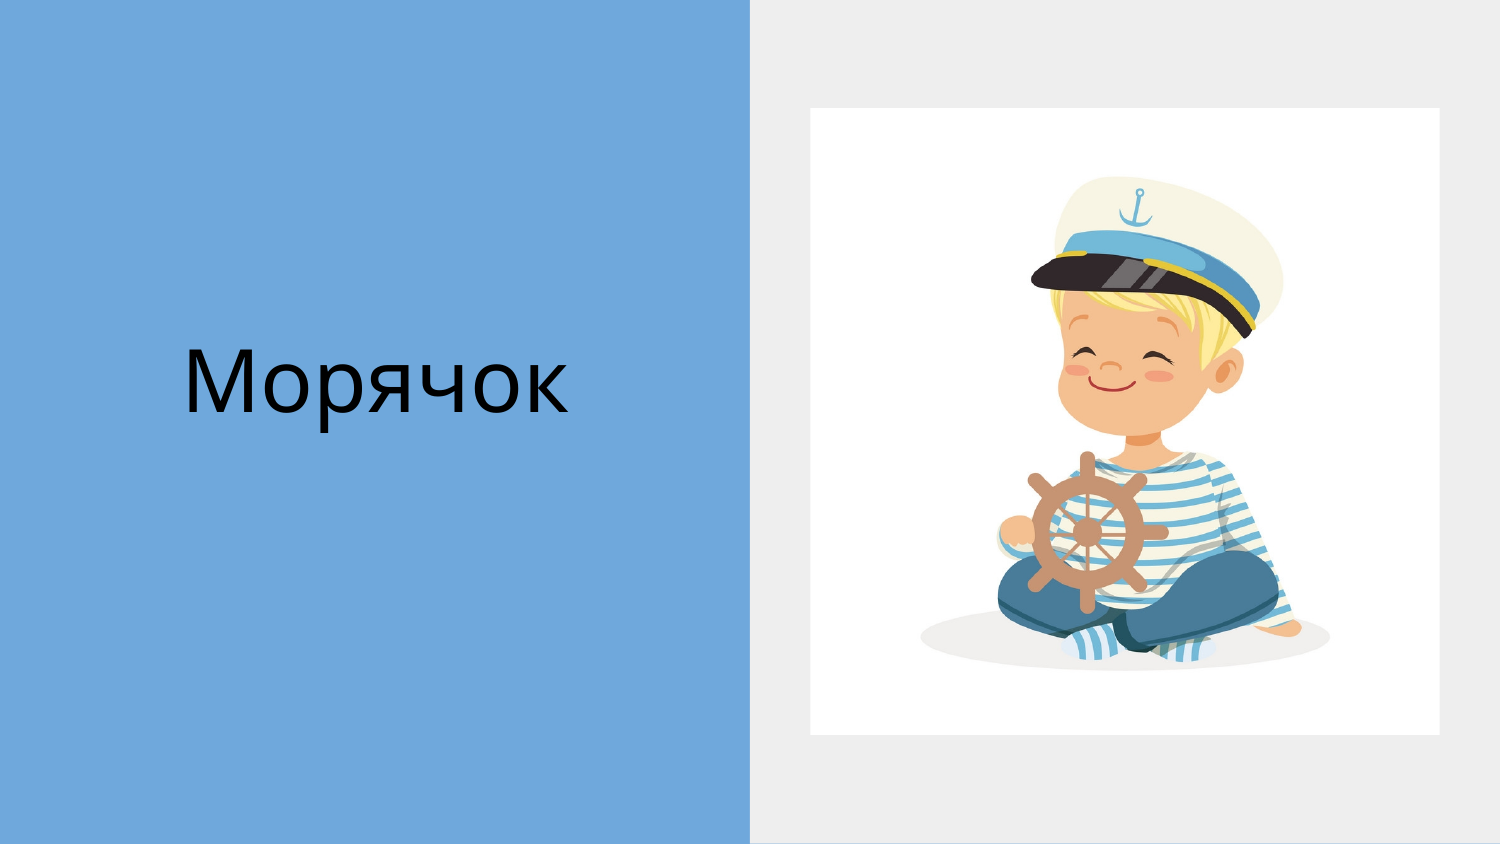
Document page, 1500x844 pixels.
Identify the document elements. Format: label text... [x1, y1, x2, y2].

picture [809, 108, 1440, 735]
title Морячок [43, 202, 708, 446]
